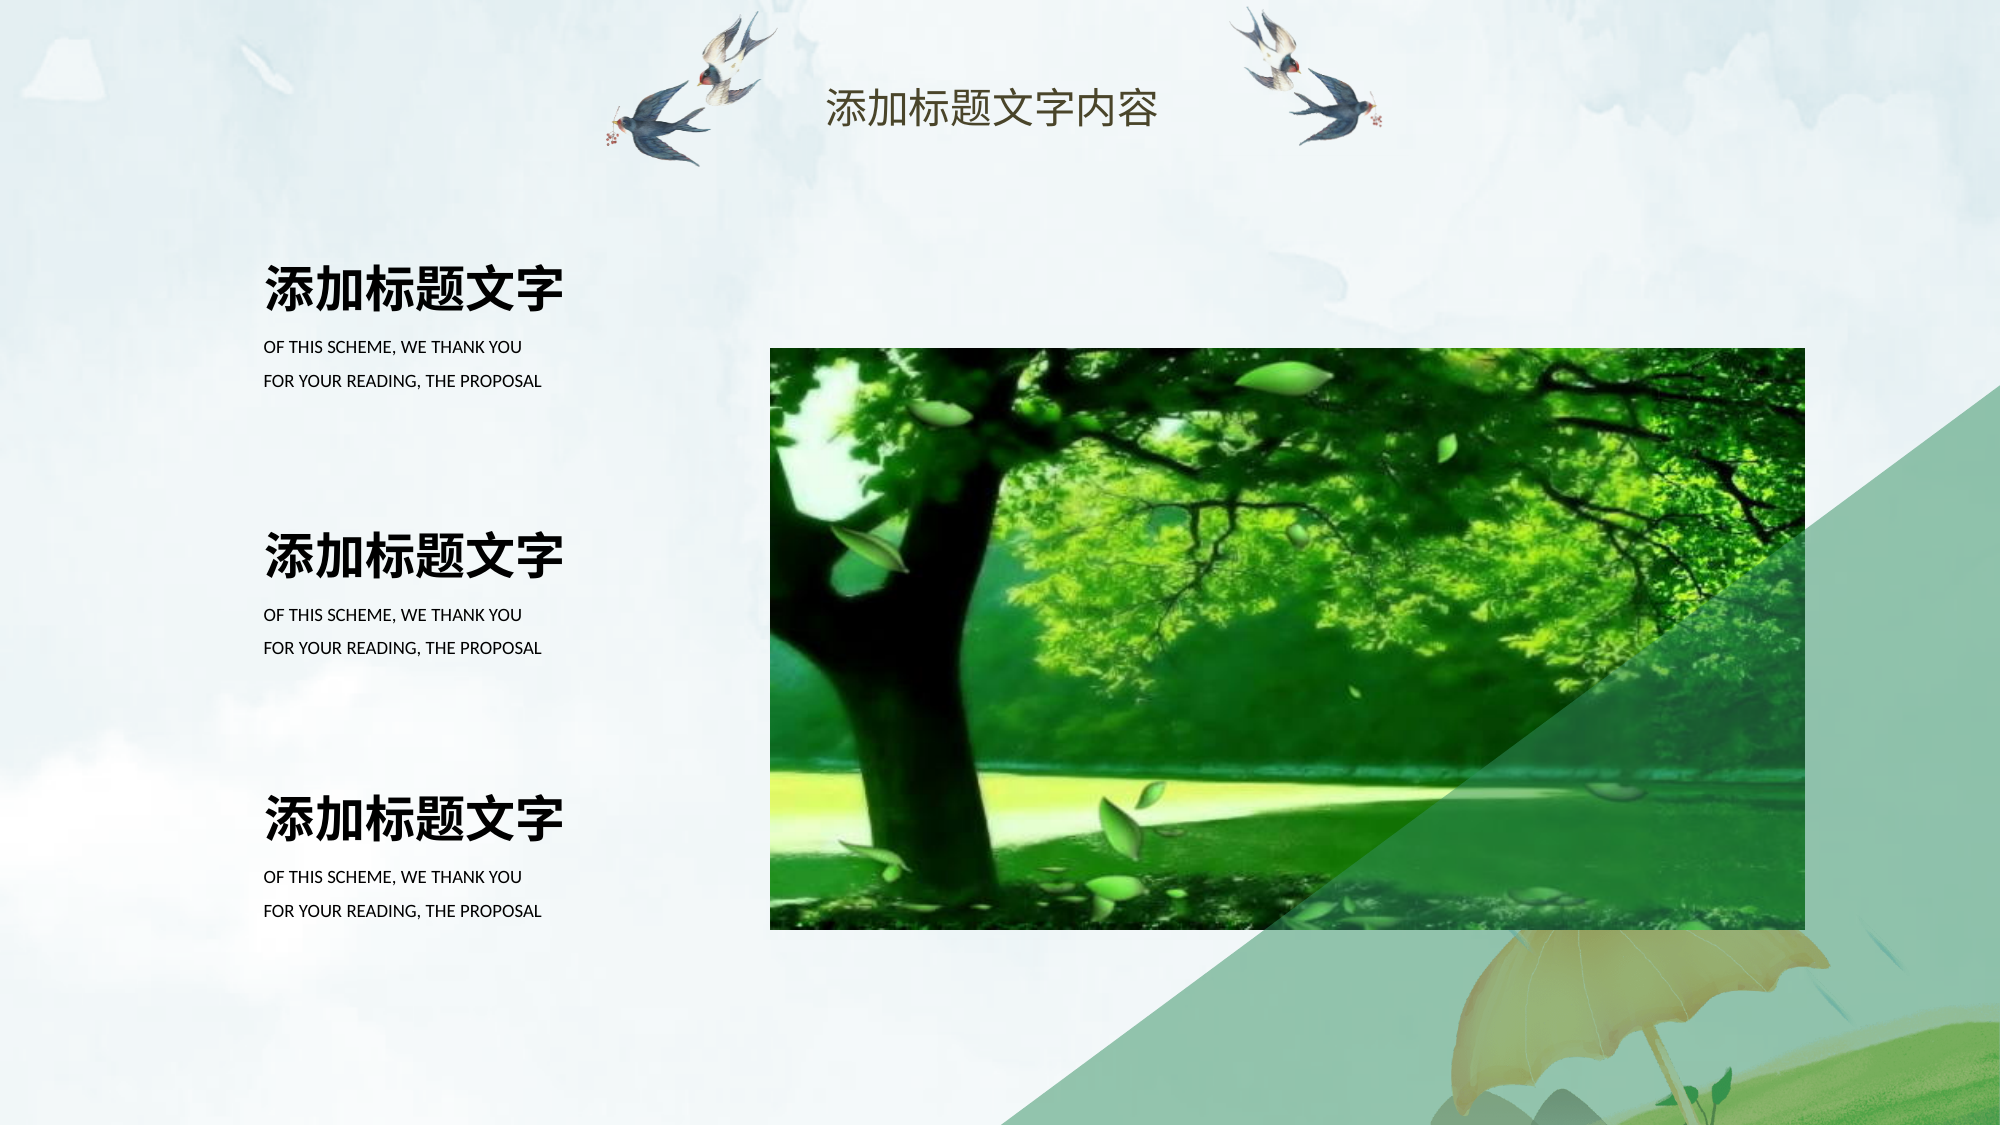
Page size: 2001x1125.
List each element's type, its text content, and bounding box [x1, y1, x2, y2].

text_box [999, 383, 2000, 1125]
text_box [248, 779, 582, 930]
picture [770, 348, 1805, 930]
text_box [248, 517, 582, 668]
text_box 添加标题文字内容 [783, 49, 1202, 140]
picture [1213, 0, 1409, 163]
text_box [248, 250, 582, 400]
picture [576, 3, 796, 186]
